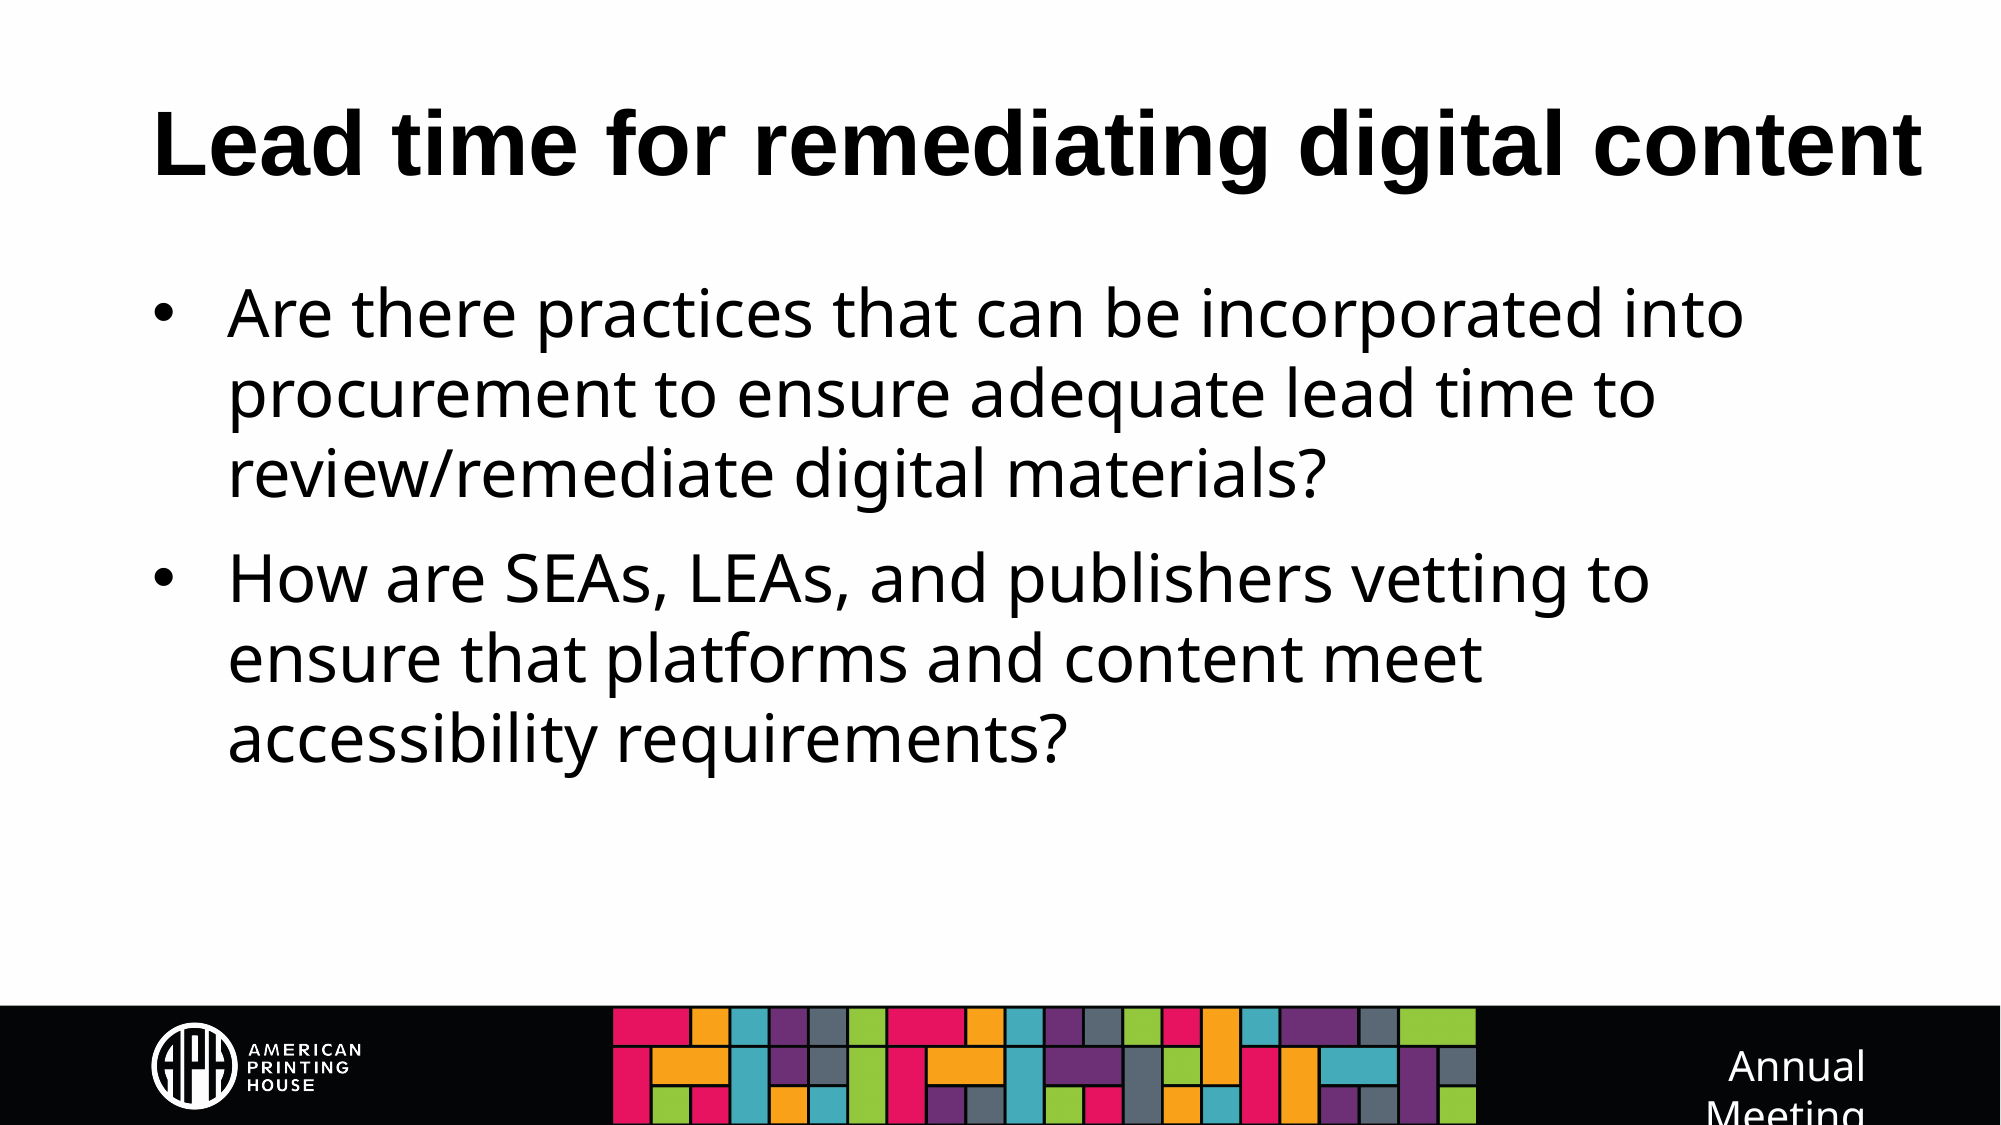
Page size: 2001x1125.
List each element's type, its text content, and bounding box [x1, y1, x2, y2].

picture [0, 0, 2001, 1125]
picture [1727, 1107, 1734, 1125]
title Lead time for remediating digital content [137, 59, 1943, 232]
picture [1846, 1111, 1858, 1125]
picture [1748, 1111, 1760, 1118]
list Are there practices that can be incorporated into procurement to ensure adequate lead time to review/remediate digital materials? How are SEAs, LEAs, and publishers vetting to ensure that platforms and content meet accessibility requirements? [137, 263, 1863, 909]
picture [1821, 1111, 1833, 1125]
picture [1771, 1111, 1783, 1118]
picture [1711, 1105, 1719, 1125]
